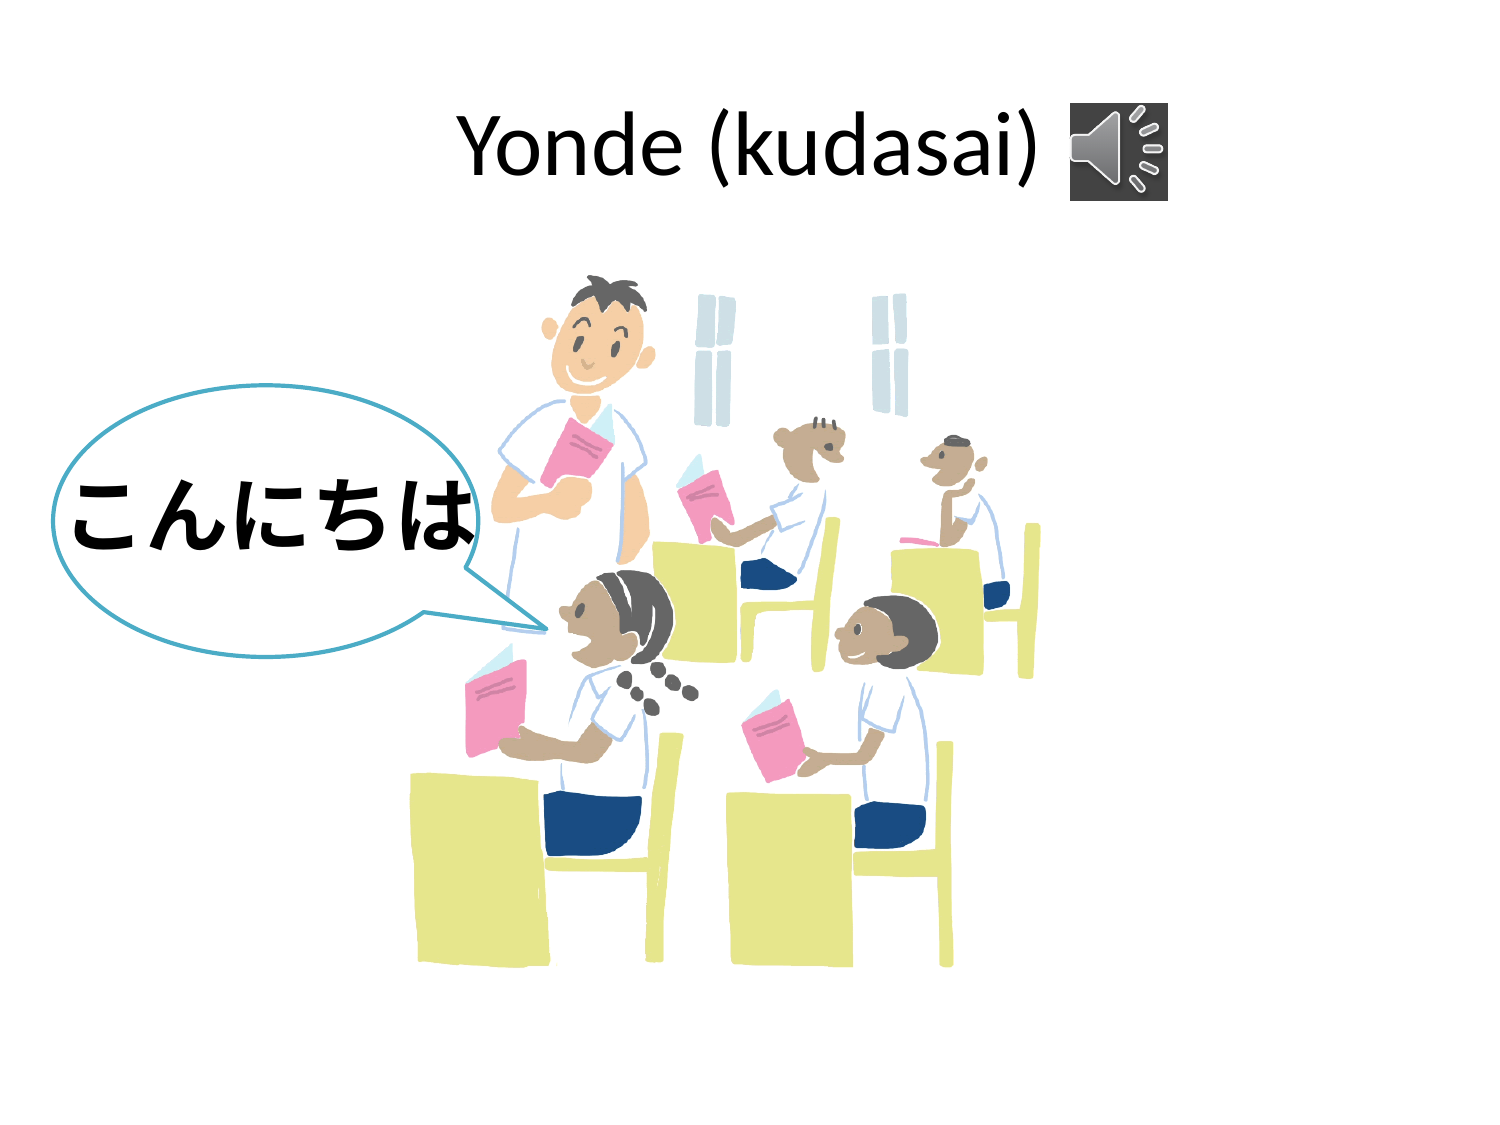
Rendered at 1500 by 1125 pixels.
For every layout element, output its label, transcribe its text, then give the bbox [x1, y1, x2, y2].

text_box [65, 571, 346, 660]
text_box [76, 383, 346, 456]
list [351, 262, 1149, 1006]
picture [1068, 101, 1170, 202]
text_box こんにちは [47, 456, 346, 571]
title Yonde (kudasai) [75, 45, 1425, 233]
